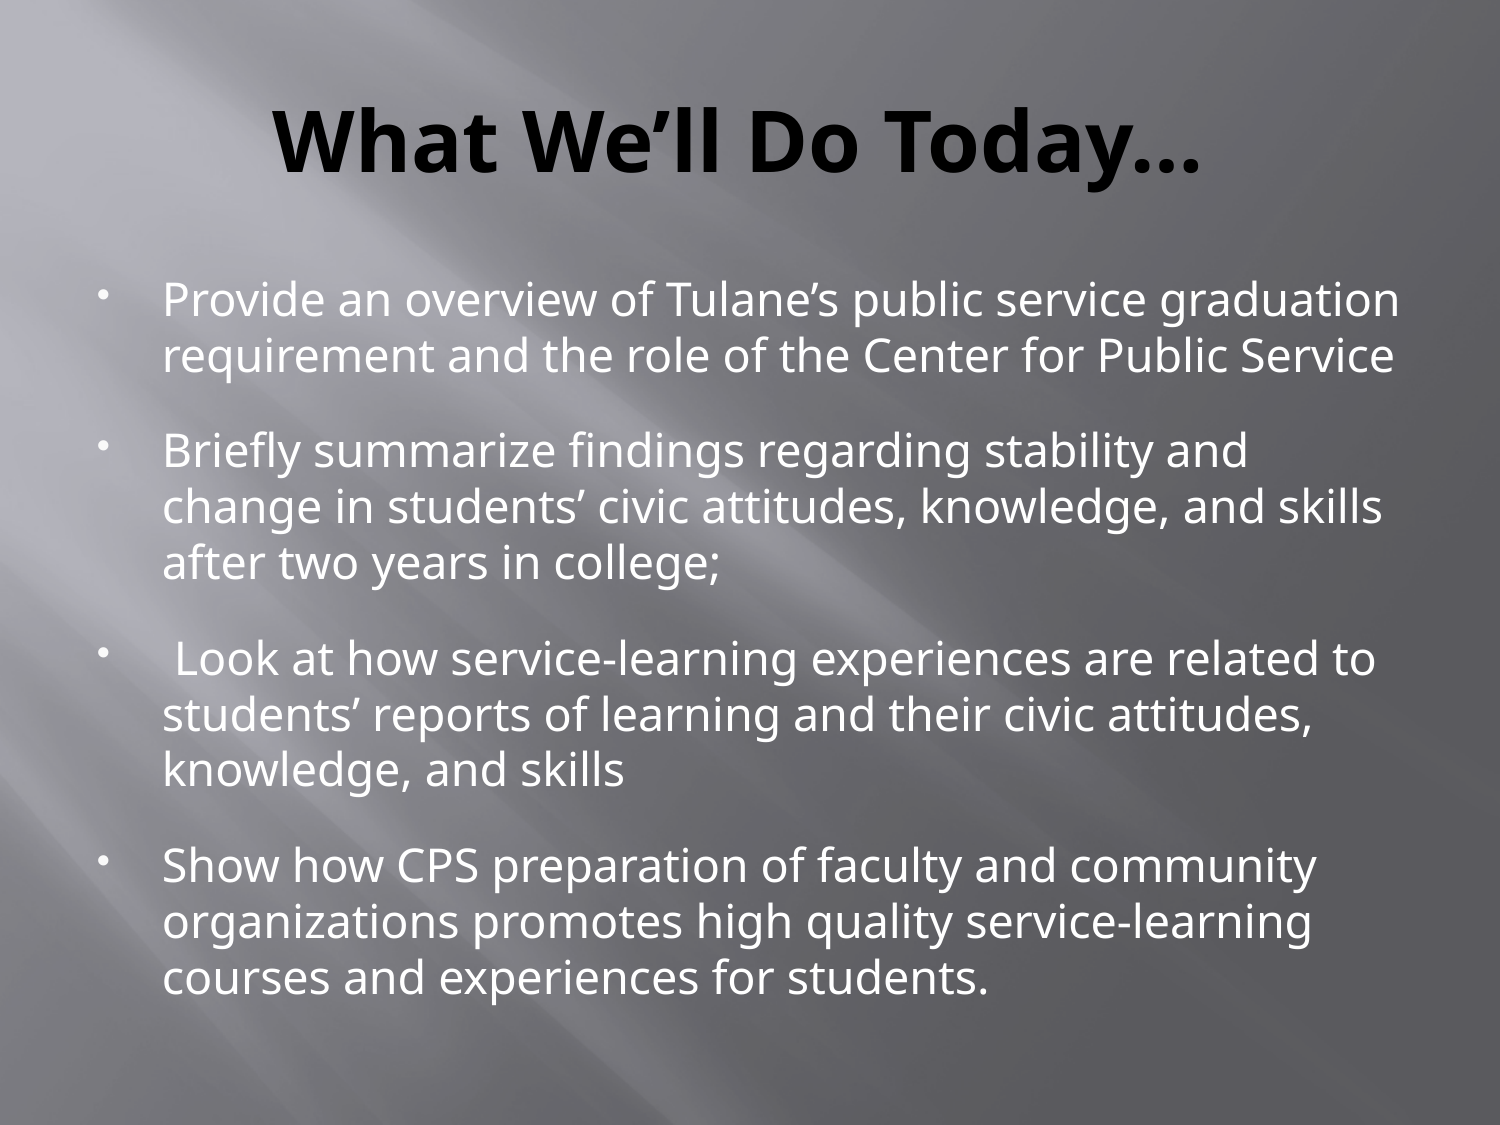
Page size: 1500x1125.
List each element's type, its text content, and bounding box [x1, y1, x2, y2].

list Provide an overview of Tulane’s public service graduation requirement and the role of the Center for Public Service Briefly summarize findings regarding stability and change in students’ civic attitudes, knowledge, and skills after two years in college; Look at how service-learning experiences are related to students’ reports of learning and their civic attitudes, knowledge, and skills Show how CPS preparation of faculty and community organizations promotes high quality service-learning courses and experiences for students. [62, 262, 1425, 1035]
title What We’ll Do Today… [75, 45, 1425, 233]
